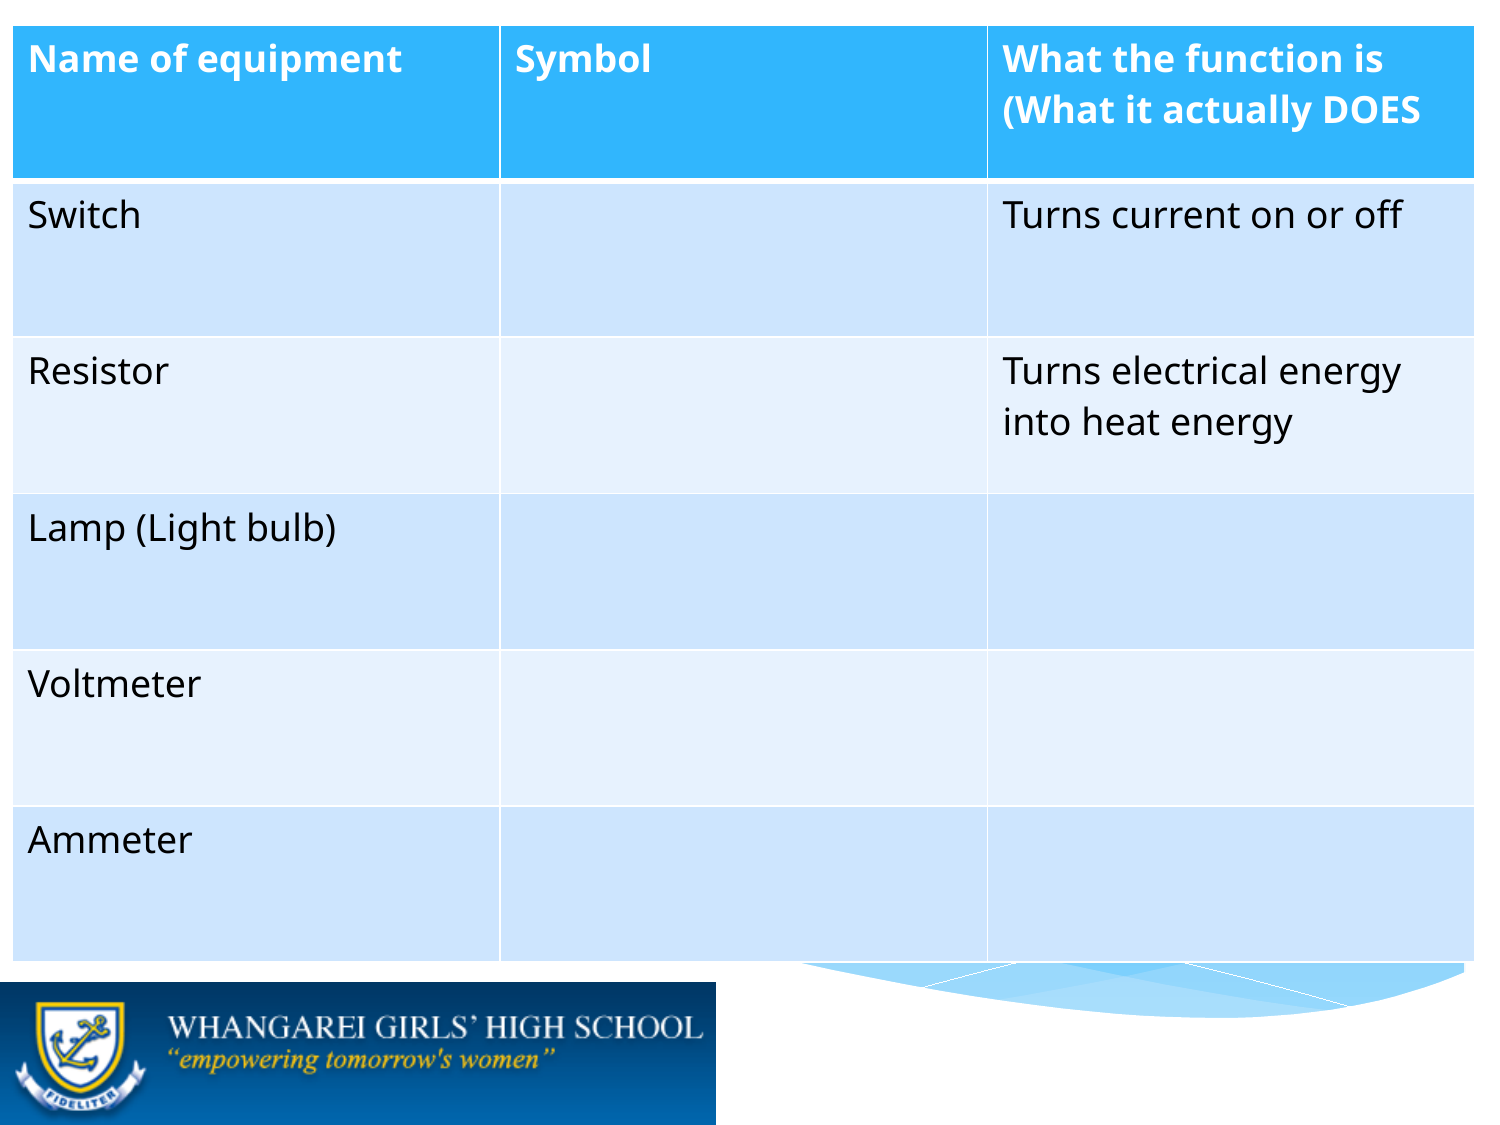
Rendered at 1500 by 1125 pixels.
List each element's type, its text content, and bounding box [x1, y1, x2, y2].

table_cell [501, 184, 987, 336]
table_header Name of equipment [13, 26, 499, 178]
table_cell [501, 338, 987, 493]
table_cell Resistor [13, 338, 499, 493]
table_cell Lamp (Light bulb) [13, 494, 499, 649]
table_cell [988, 651, 1474, 805]
table_cell [988, 807, 1474, 961]
table_cell [501, 494, 987, 649]
table_cell Ammeter [13, 807, 499, 961]
table_cell [501, 807, 987, 961]
picture [0, 982, 716, 1125]
table_cell [988, 494, 1474, 649]
table_cell Turns current on or off [988, 184, 1474, 336]
table_cell Voltmeter [13, 651, 499, 805]
table_cell Switch [13, 184, 499, 336]
table_cell Turns electrical energy into heat energy [988, 338, 1474, 493]
table_header Symbol [501, 26, 987, 178]
table_cell [501, 651, 987, 805]
table_header What the function is (What it actually DOES [988, 26, 1474, 178]
